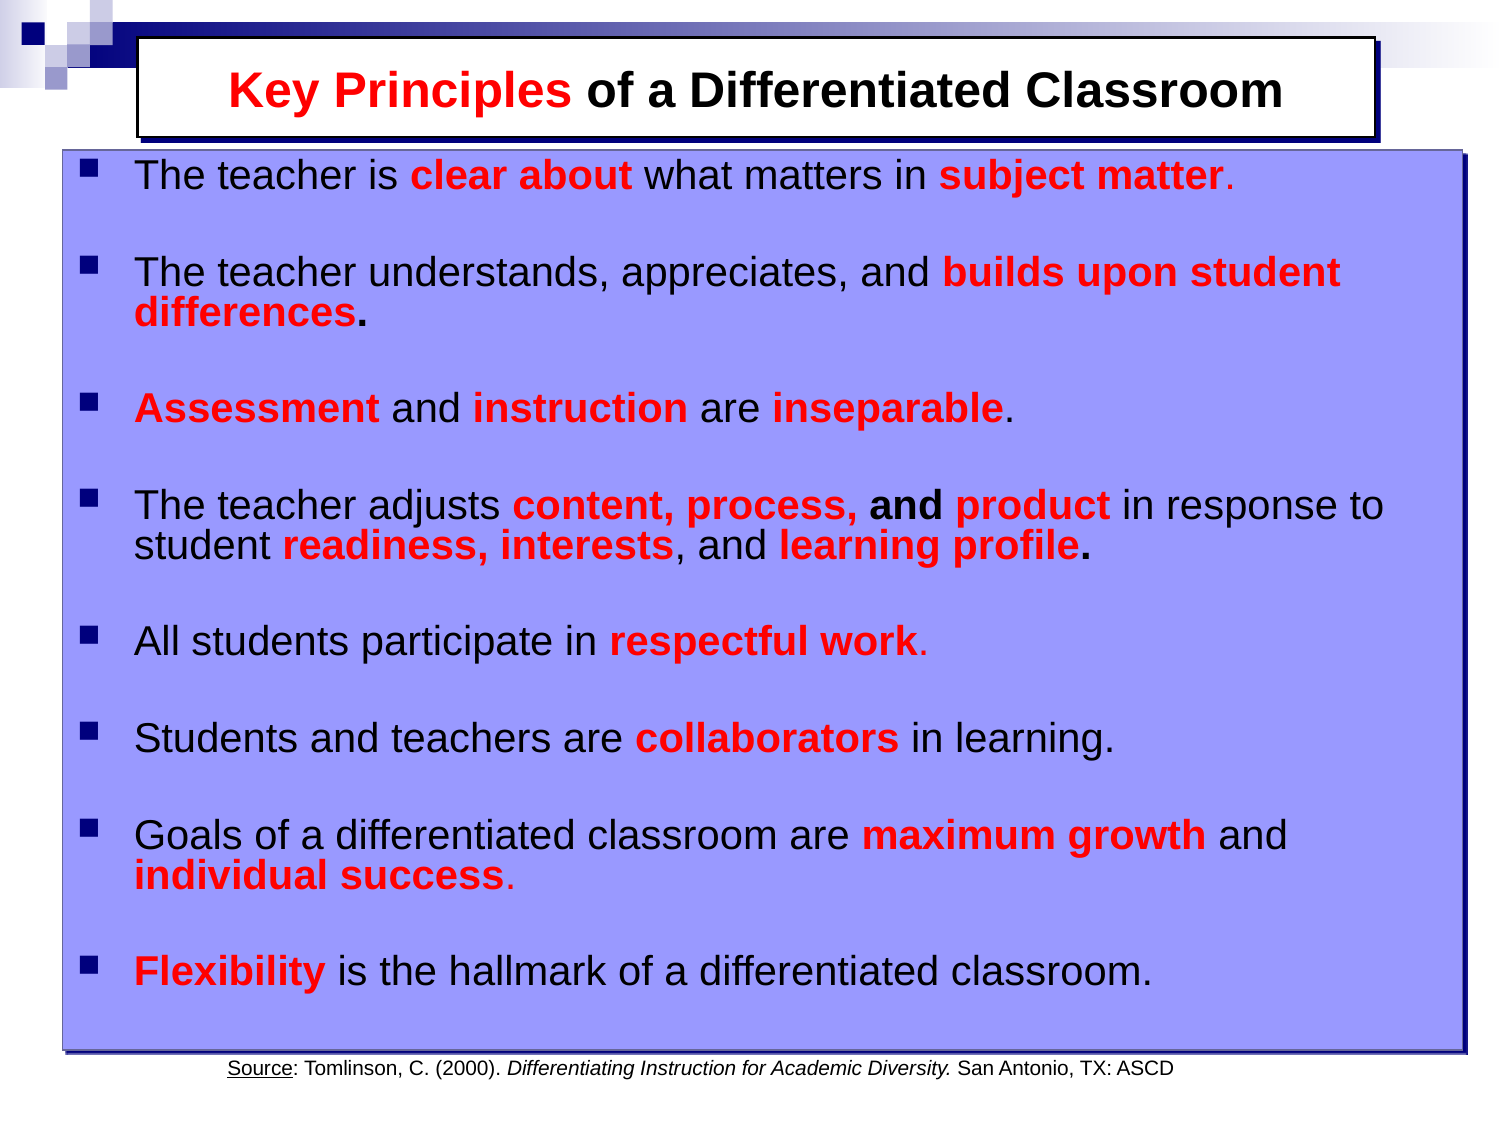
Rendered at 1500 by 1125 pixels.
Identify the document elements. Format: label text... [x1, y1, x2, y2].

title Key Principles of a Differentiated Classroom [137, 37, 1376, 138]
text_box Source: Tomlinson, C. (2000). Differentiating Instruction for Academic Diversity. San Antonio, TX: ASCD [212, 1047, 1300, 1088]
list The teacher is clear about what matters in subject matter. The teacher understands, appreciates, and builds upon student differences. Assessment and instruction are inseparable. The teacher adjusts content, process, and product in response to student readiness, interests, and learning profile. All students participate in respectful work. Students and teachers are collaborators in learning. Goals of a differentiated classroom are maximum growth and individual success. Flexibility is the hallmark of a differentiated classroom. [62, 149, 1463, 1051]
